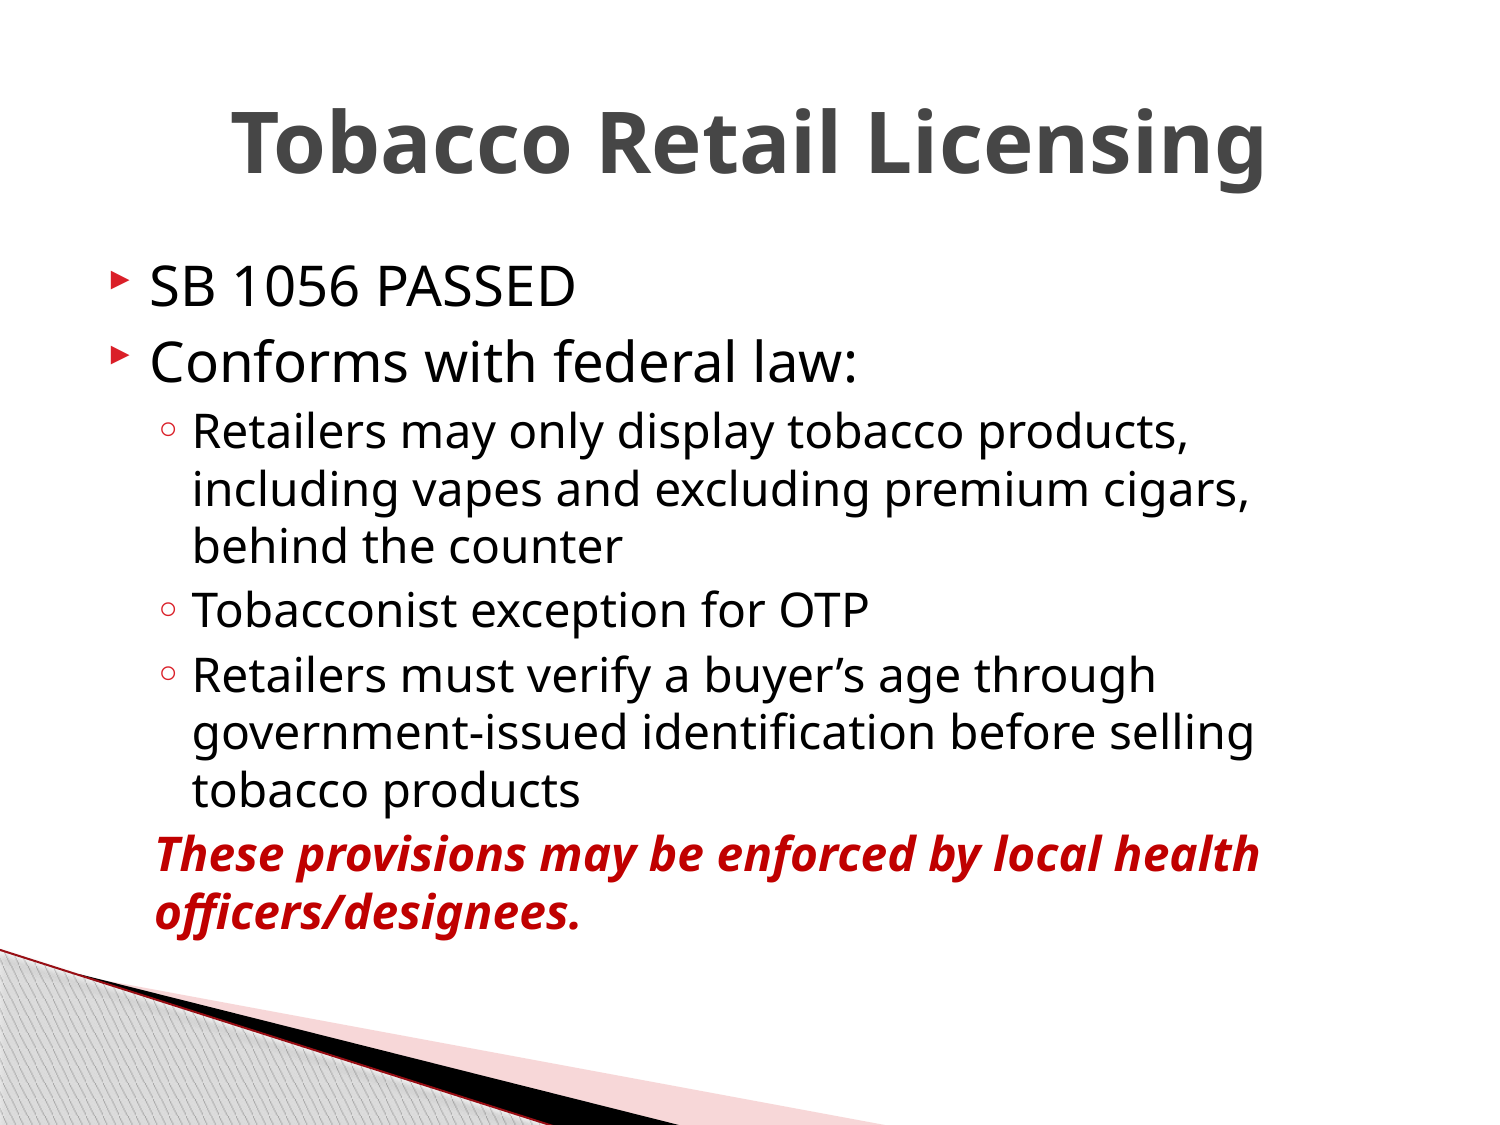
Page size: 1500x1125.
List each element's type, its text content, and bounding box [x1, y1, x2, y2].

title Tobacco Retail Licensing [75, 45, 1425, 233]
list SB 1056 PASSED Conforms with federal law: Retailers may only display tobacco products, including vapes and excluding premium cigars, behind the counter Tobacconist exception for OTP Retailers must verify a buyer’s age through government-issued identification before selling tobacco products These provisions may be enforced by local health officers/designees. [75, 243, 1425, 986]
